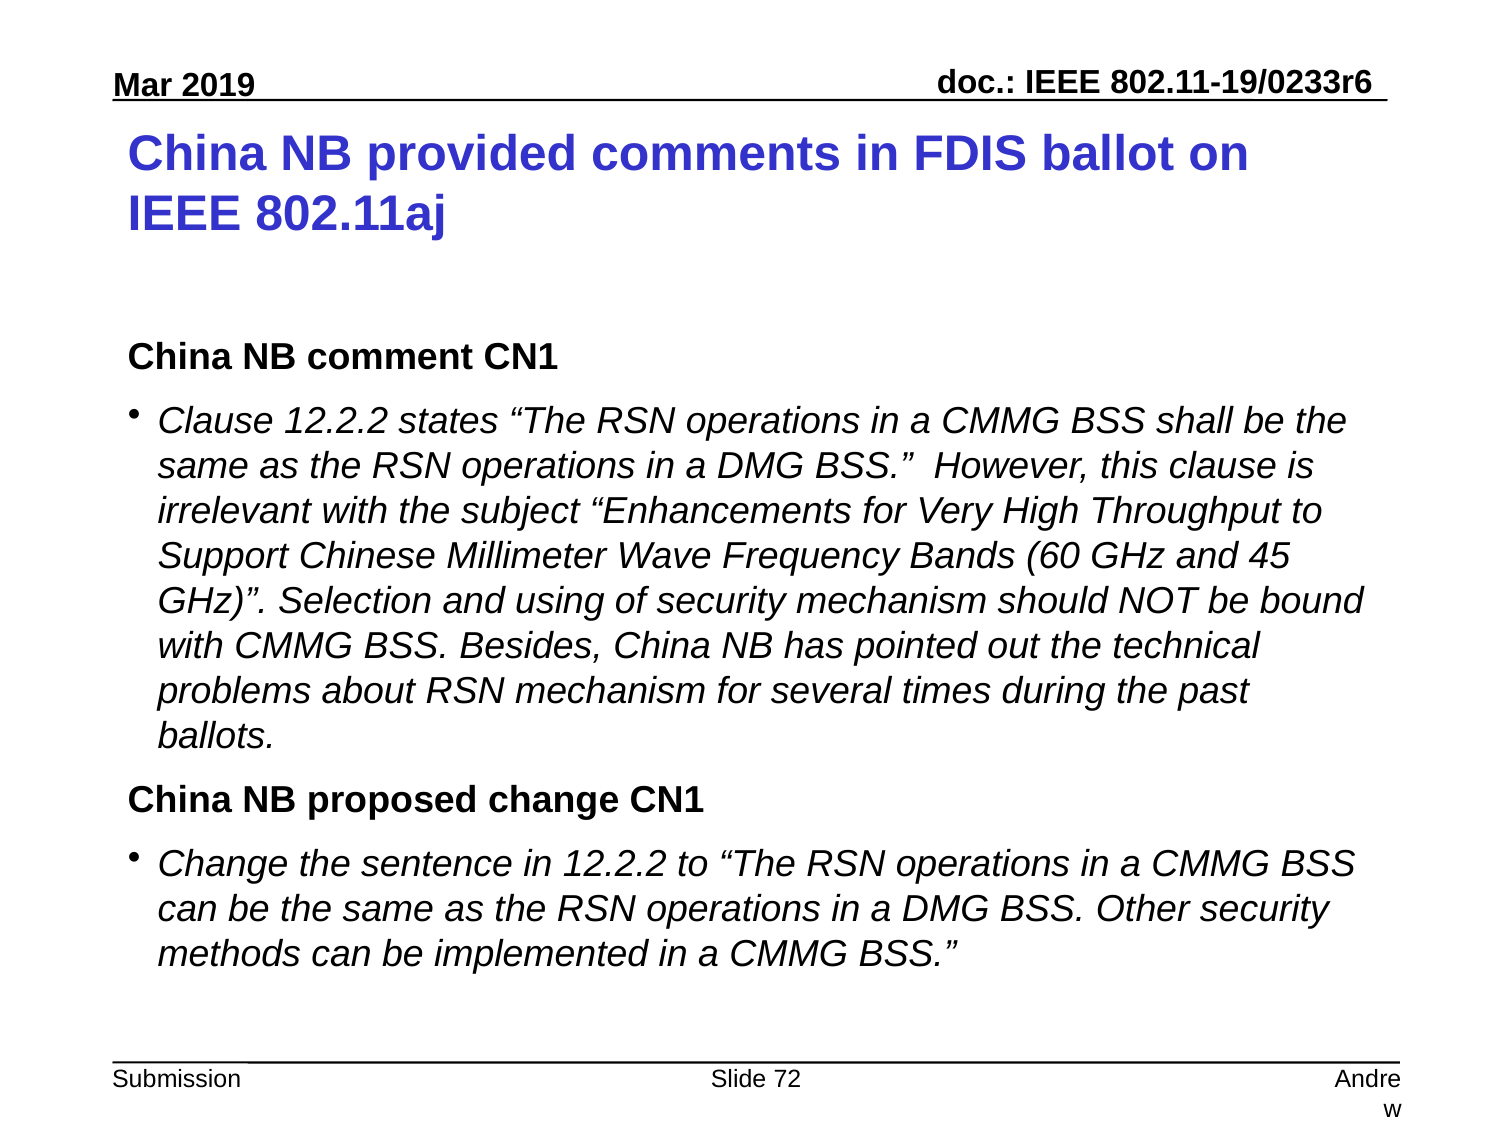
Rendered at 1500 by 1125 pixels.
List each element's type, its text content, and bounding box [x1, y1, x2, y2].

list China NB comment CN1 Clause 12.2.2 states “The RSN operations in a CMMG BSS shall be the same as the RSN operations in a DMG BSS.” However, this clause is irrelevant with the subject “Enhancements for Very High Throughput to Support Chinese Millimeter Wave Frequency Bands (60 GHz and 45 GHz)”. Selection and using of security mechanism should NOT be bound with CMMG BSS. Besides, China NB has pointed out the technical problems about RSN mechanism for several times during the past ballots. China NB proposed change CN1 Change the sentence in 12.2.2 to “The RSN operations in a CMMG BSS can be the same as the RSN operations in a DMG BSS. Other security methods can be implemented in a CMMG BSS.” [112, 324, 1388, 1000]
footer Andrew Myles, Cisco [1320, 1061, 1402, 1093]
slide_number Slide 72 [709, 1061, 803, 1093]
title China NB provided comments in FDIS ballot on IEEE 802.11aj [112, 112, 1388, 288]
